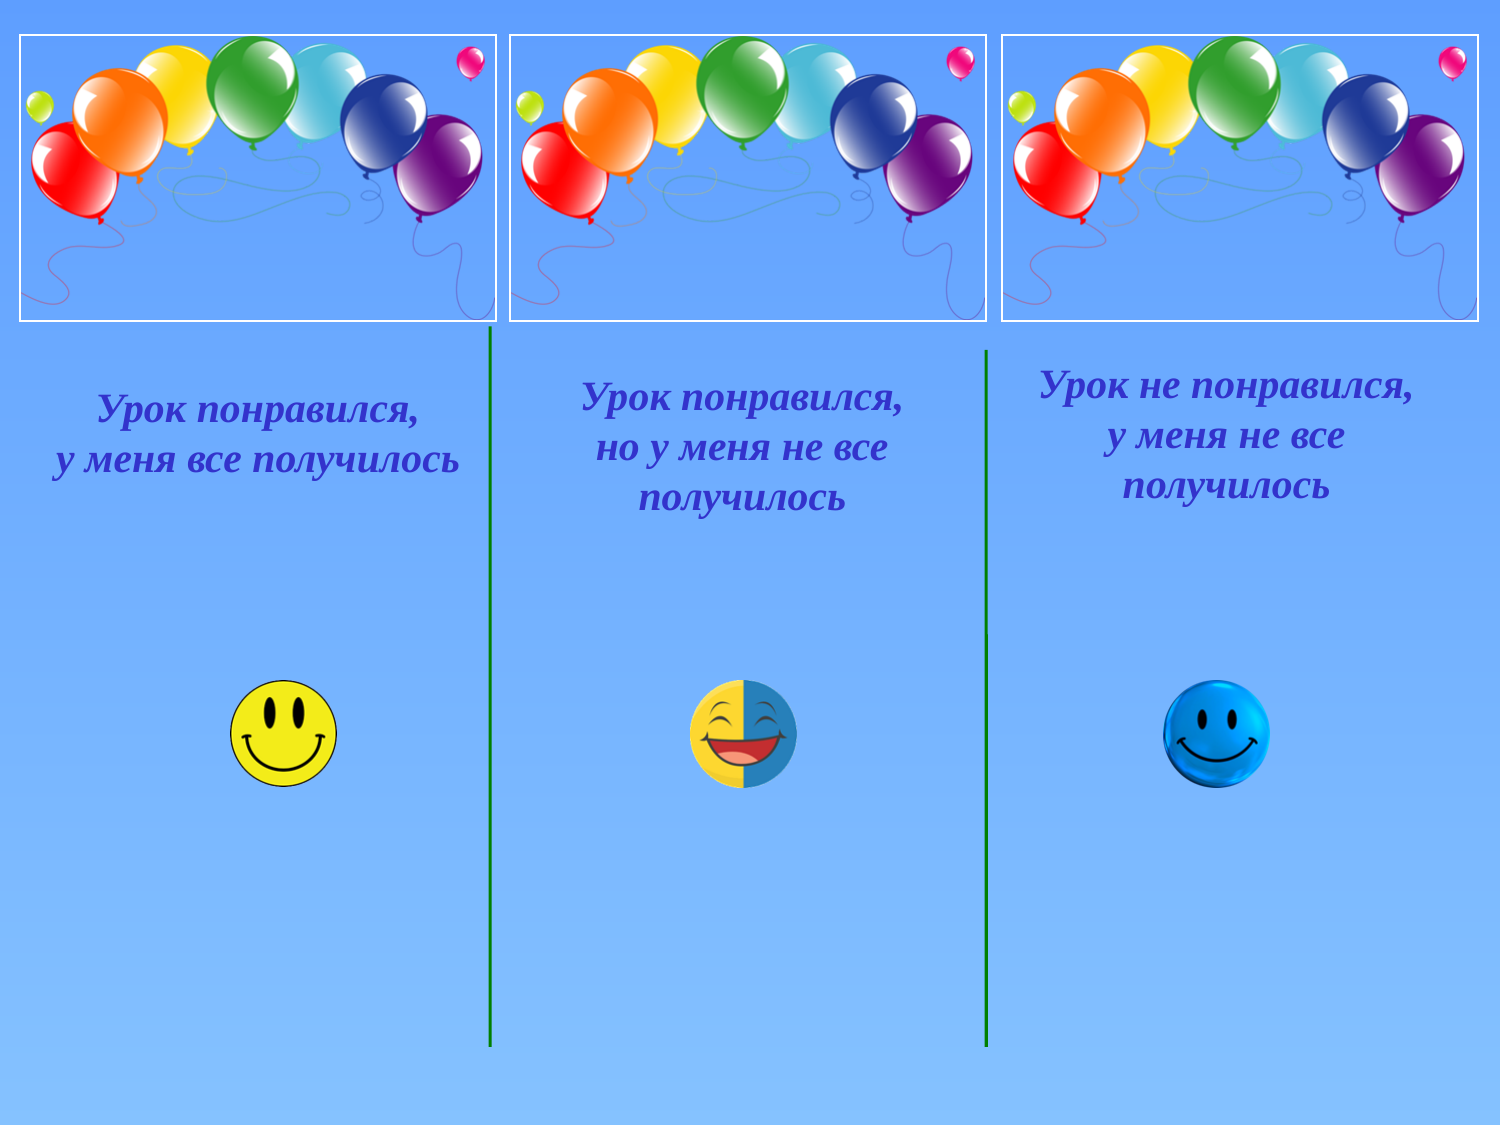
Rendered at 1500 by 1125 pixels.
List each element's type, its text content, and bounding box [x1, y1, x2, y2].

picture [229, 680, 337, 787]
picture [690, 680, 798, 788]
picture [508, 34, 987, 322]
picture [18, 34, 497, 322]
picture [1001, 34, 1480, 322]
text_box Урок понравился, но у меня не все получилось [513, 361, 971, 527]
text_box Урок понравился, у меня все получилось [29, 373, 487, 489]
text_box Урок не понравился, у меня не все получилось [986, 349, 1467, 515]
picture [1163, 680, 1270, 788]
picture [1254, 715, 1259, 724]
